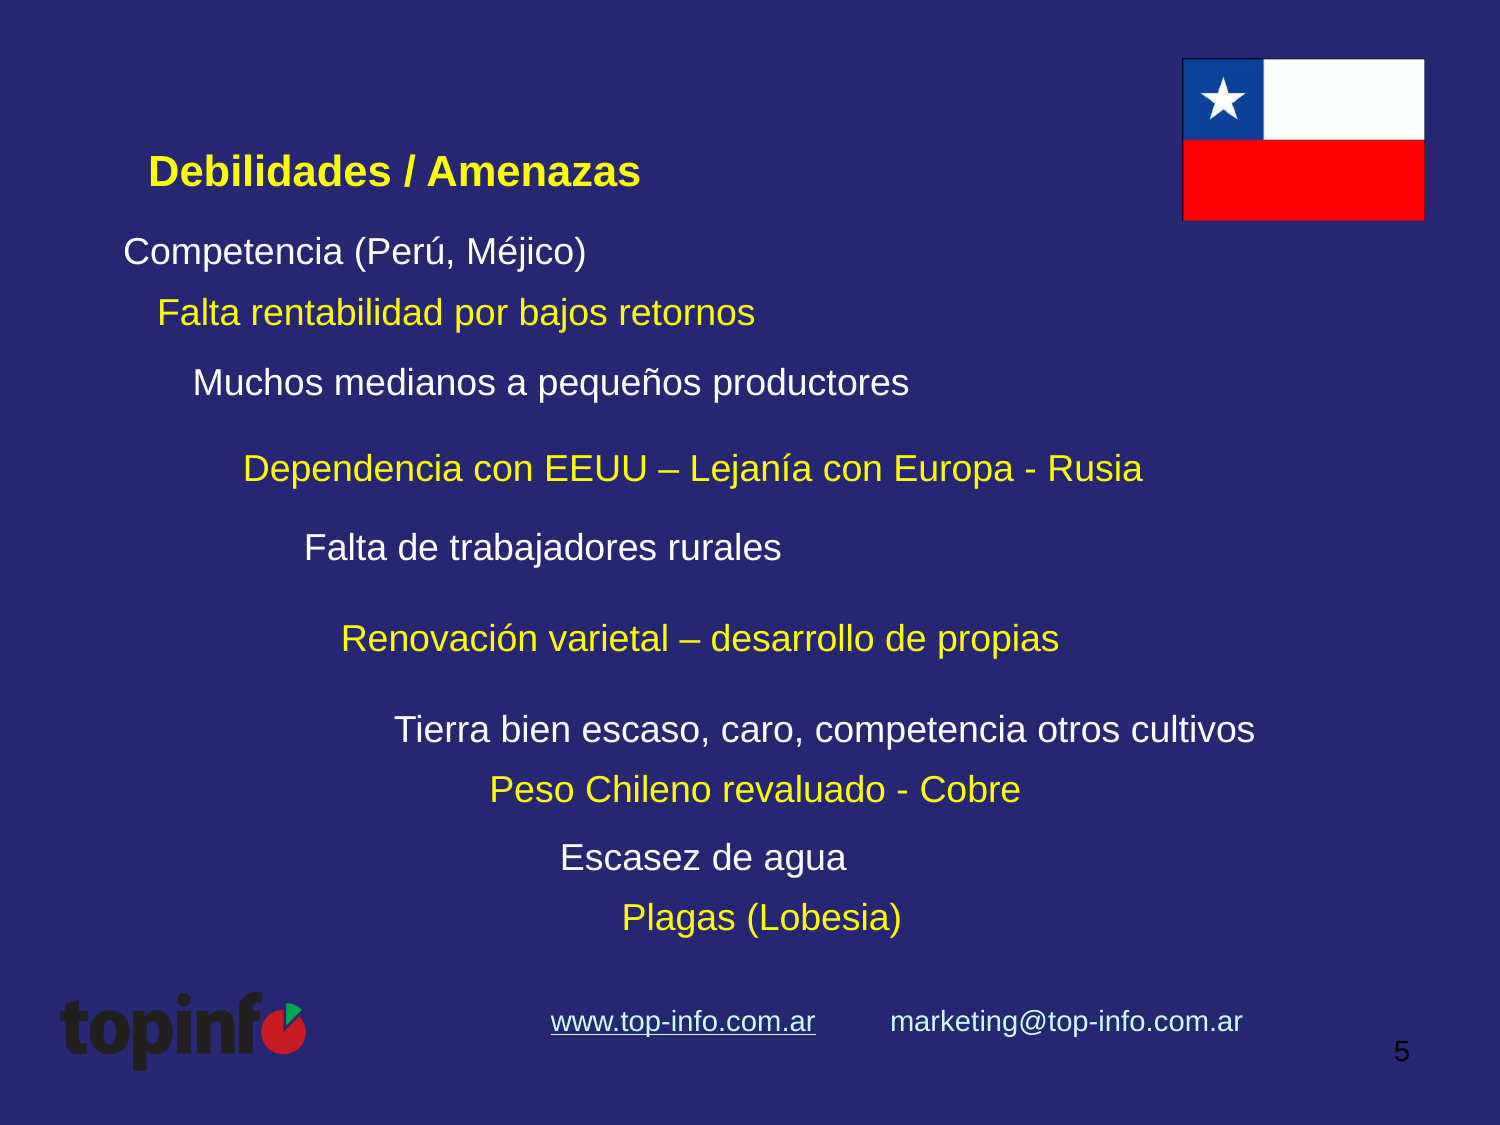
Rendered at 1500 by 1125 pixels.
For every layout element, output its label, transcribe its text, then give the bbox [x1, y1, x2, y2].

text_box Dependencia con EEUU – Lejanía con Europa - Rusia [228, 436, 1159, 497]
text_box Falta rentabilidad por bajos retornos [142, 280, 771, 341]
text_box Debilidades / Amenazas [15, 105, 775, 211]
text_box Plagas (Lobesia) [606, 885, 918, 946]
text_box Renovación varietal – desarrollo de propias [326, 606, 1075, 667]
text_box Falta de trabajadores rurales [289, 515, 798, 576]
text_box Muchos medianos a pequeños productores [177, 350, 925, 411]
footer www.top-info.com.ar marketing@top-info.com.ar [470, 994, 1324, 1054]
text_box Tierra bien escaso, caro, competencia otros cultivos [379, 697, 1271, 758]
picture [1182, 58, 1426, 221]
picture [40, 967, 322, 1093]
slide_number 5 [1074, 1024, 1426, 1103]
text_box Peso Chileno revaluado - Cobre [474, 757, 1037, 818]
text_box Escasez de agua [545, 825, 862, 885]
text_box Competencia (Perú, Méjico) [108, 220, 602, 280]
